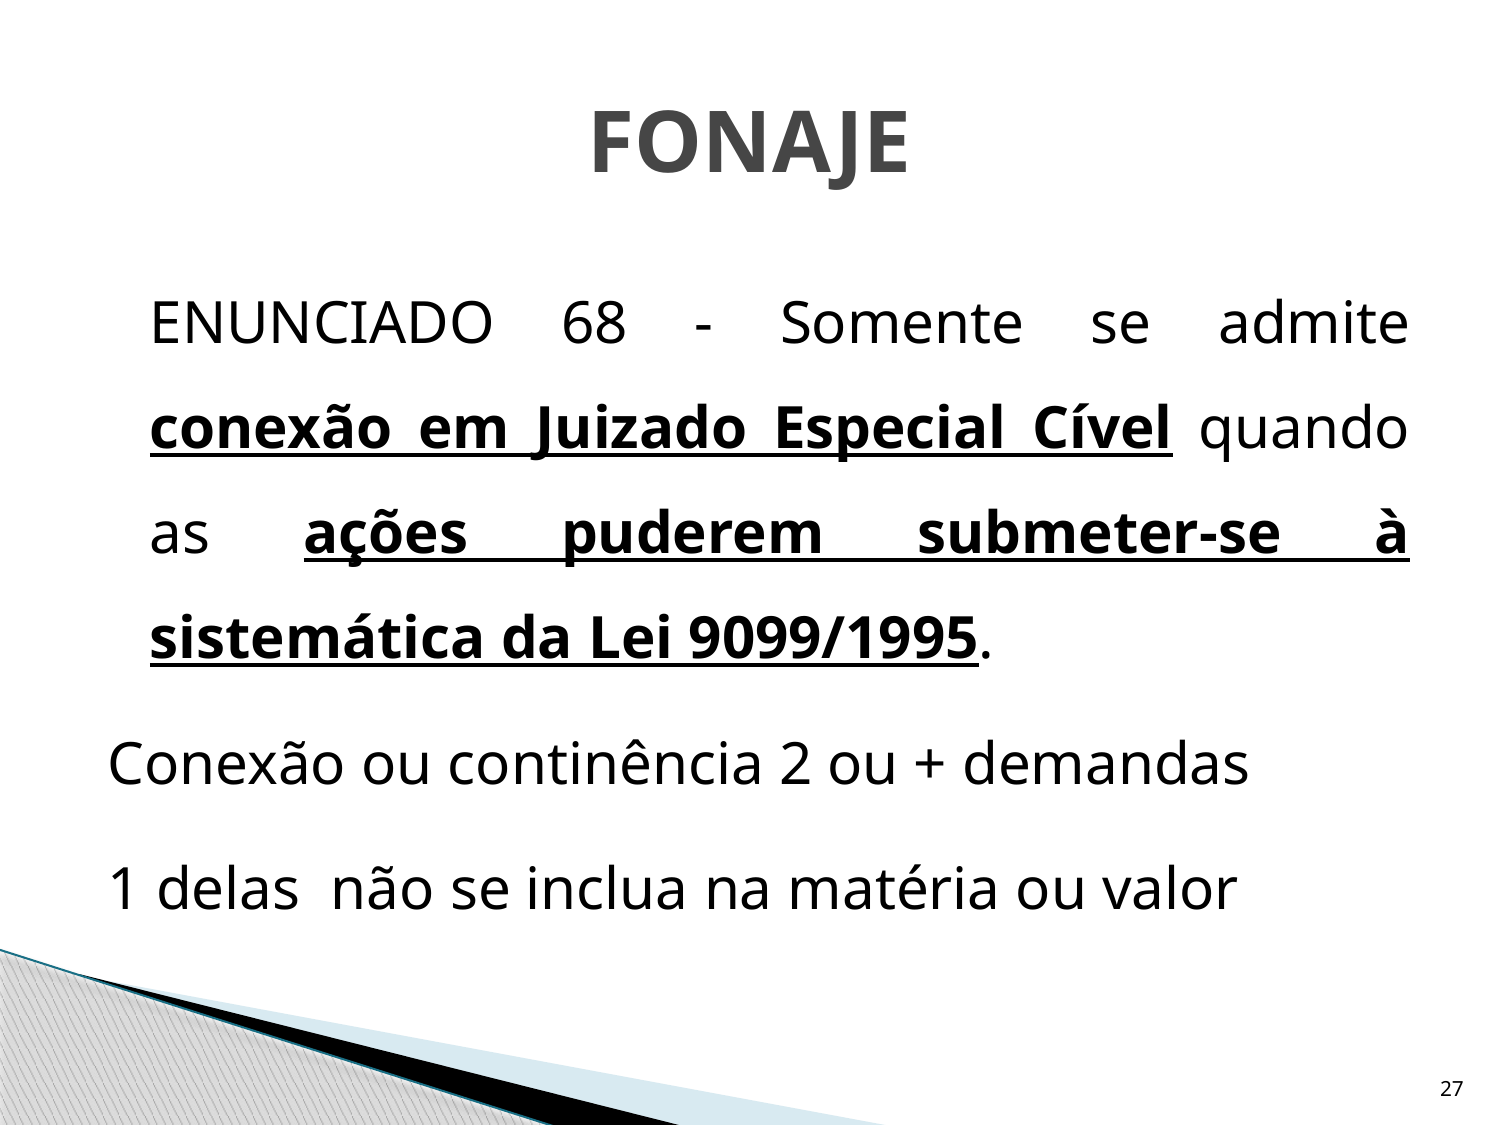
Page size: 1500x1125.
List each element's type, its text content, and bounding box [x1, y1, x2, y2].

title FONAJE [75, 45, 1425, 233]
slide_number 27 [1418, 1051, 1479, 1112]
list ENUNCIADO 68 - Somente se admite conexão em Juizado Especial Cível quando as ações puderem submeter-se à sistemática da Lei 9099/1995. Conexão ou continência 2 ou + demandas 1 delas não se inclua na matéria ou valor [75, 243, 1425, 986]
